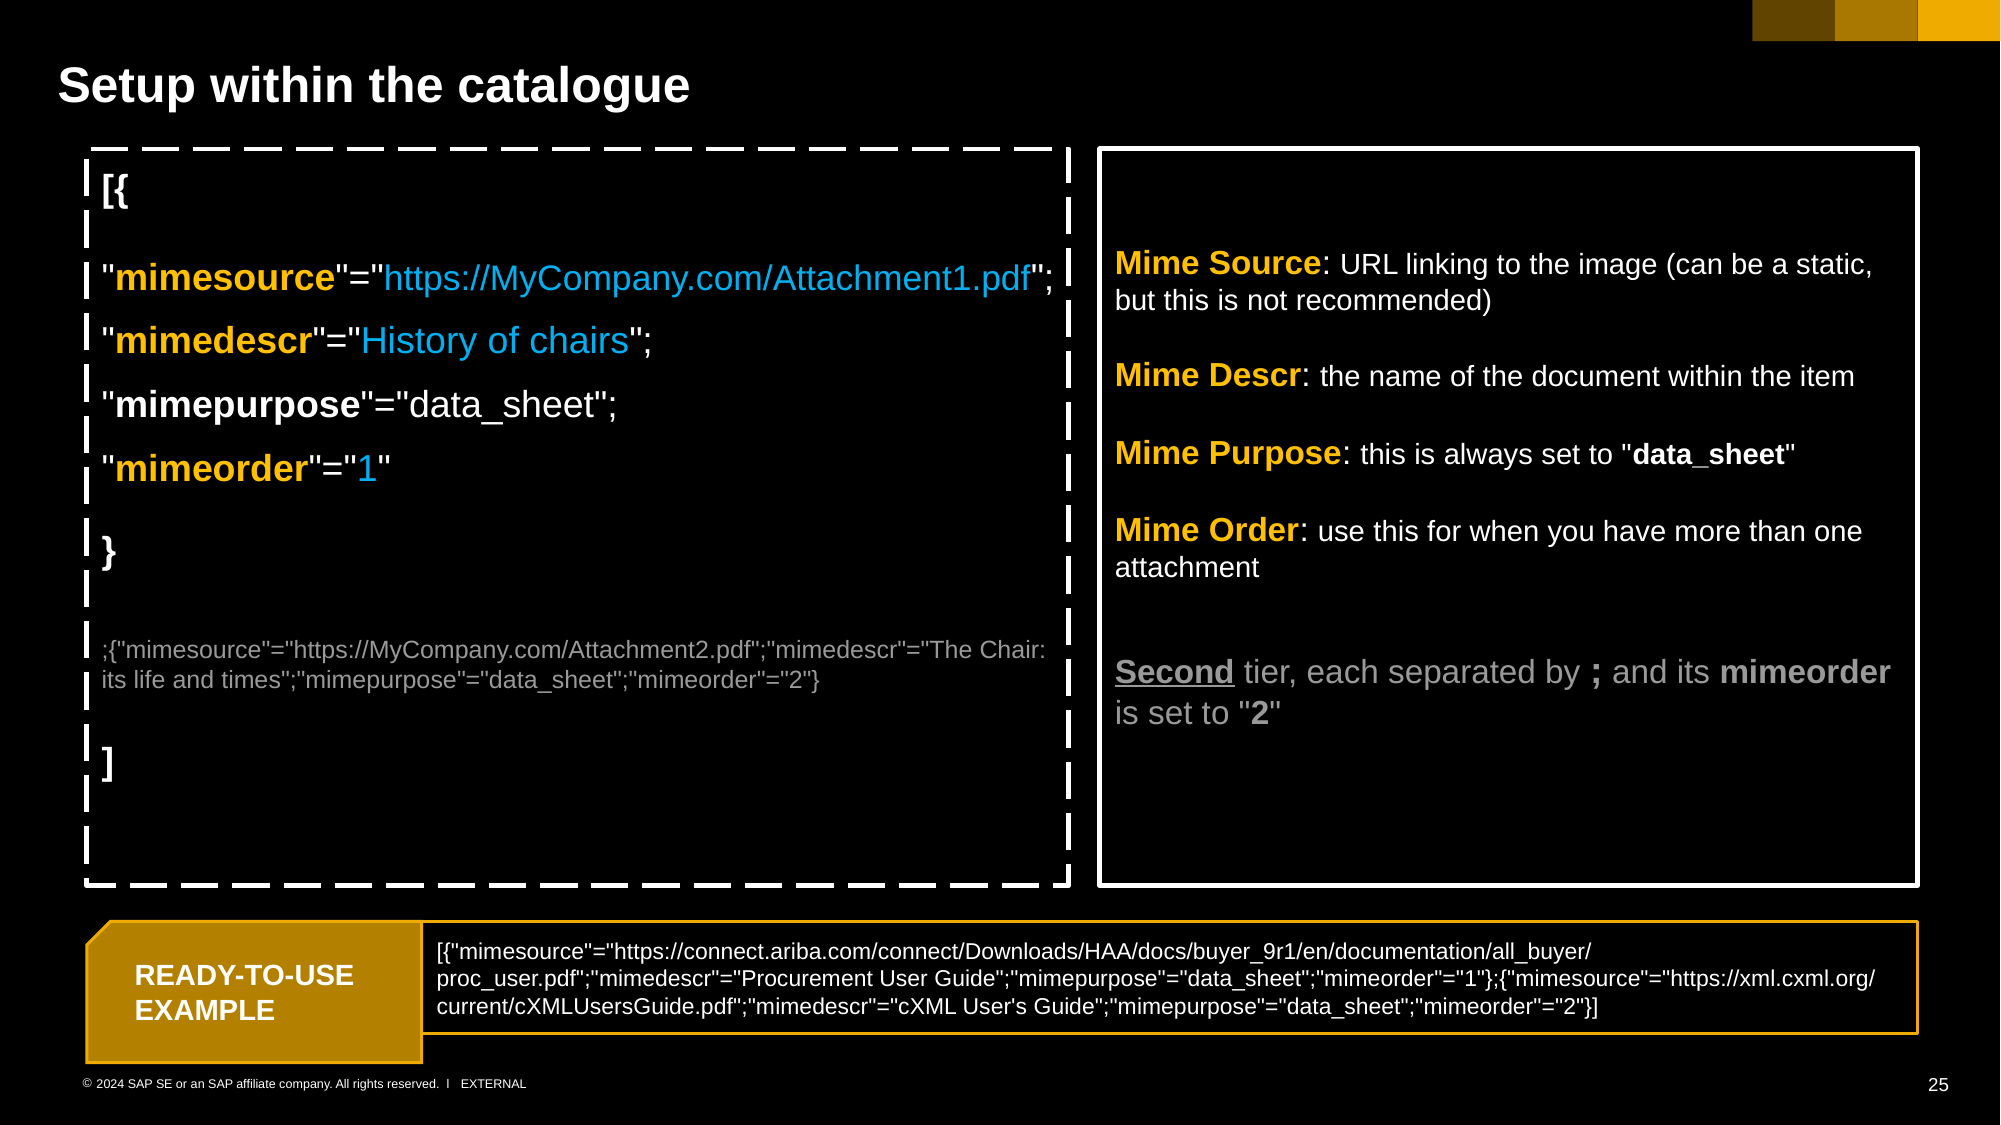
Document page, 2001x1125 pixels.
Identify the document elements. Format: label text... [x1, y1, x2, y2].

text_box [86, 921, 422, 1063]
text_box [{"mimesource"="https://connect.ariba.com/connect/Downloads/HAA/docs/buyer_9r1/en/documentation/all_buyer/proc_user.pdf";"mimedescr"="Procurement User Guide";"mimepurpose"="data_sheet";"mimeorder"="1"};{"mimesource"="https://xml.cxml.org/current/cXMLUsersGuide.pdf";"mimedescr"="cXML User's Guide";"mimepurpose"="data_sheet";"mimeorder"="2"}] [420, 920, 1919, 1035]
text_box READY-TO-USE EXAMPLE [118, 955, 390, 1028]
text_box Mime Source: URL linking to the image (can be a static, but this is not recommended) Mime Descr: the name of the document within the item Mime Purpose: this is always set to "data_sheet" Mime Order: use this for when you have more than one attachment Second tier, each separated by ; and its mimeorder is set to "2" [1099, 148, 1918, 886]
list [{ "mimesource"="https://MyCompany.com/Attachment1.pdf"; "mimedescr"="History of chairs"; "mimepurpose"="data_sheet"; "mimeorder"="1" } ;{"mimesource"="https://MyCompany.com/Attachment2.pdf";"mimedescr"="The Chair: its life and times";"mimepurpose"="data_sheet";"mimeorder"="2"} ] [86, 148, 1069, 886]
title Setup within the catalogue [57, 52, 1893, 114]
